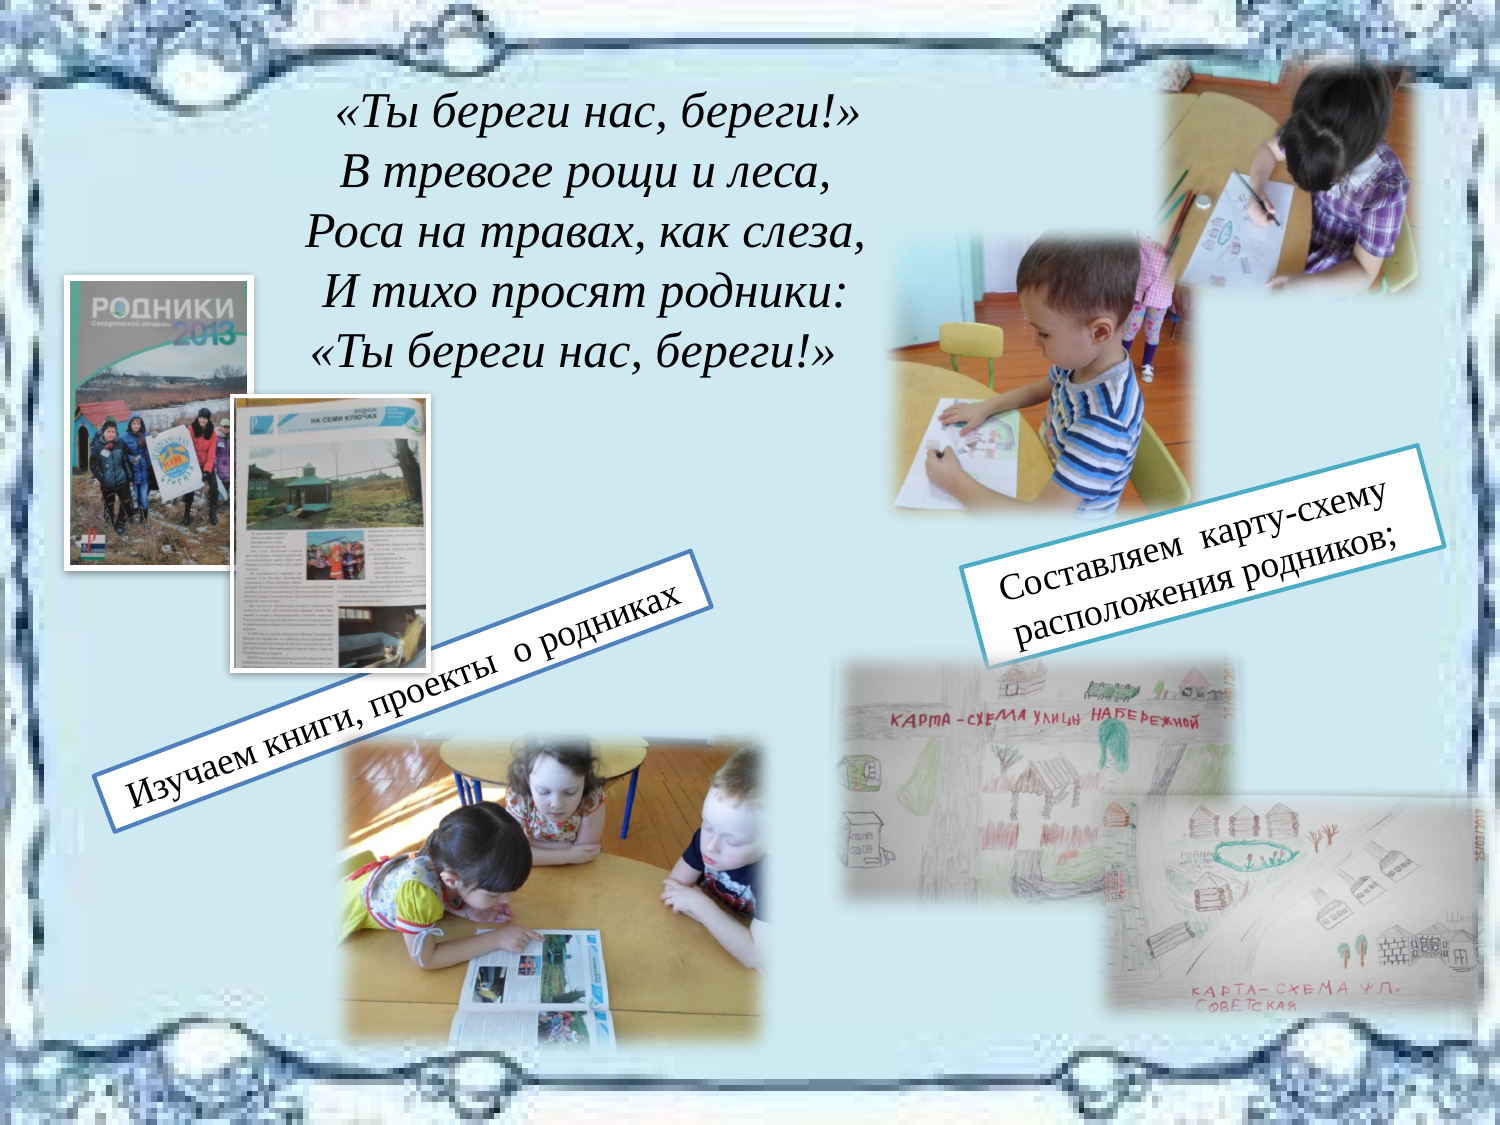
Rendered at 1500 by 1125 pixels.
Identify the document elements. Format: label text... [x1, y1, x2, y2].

text_box Составляем карту-схему расположения родников; [958, 443, 1447, 642]
text_box «Ты береги нас, береги!» В тревоге рощи и леса, Роса на травах, как слеза, И тихо просят родники: «Ты береги нас, береги!» [234, 70, 950, 445]
picture [0, 0, 1500, 1125]
text_box Изучаем книги, проекты о родниках [91, 548, 714, 834]
